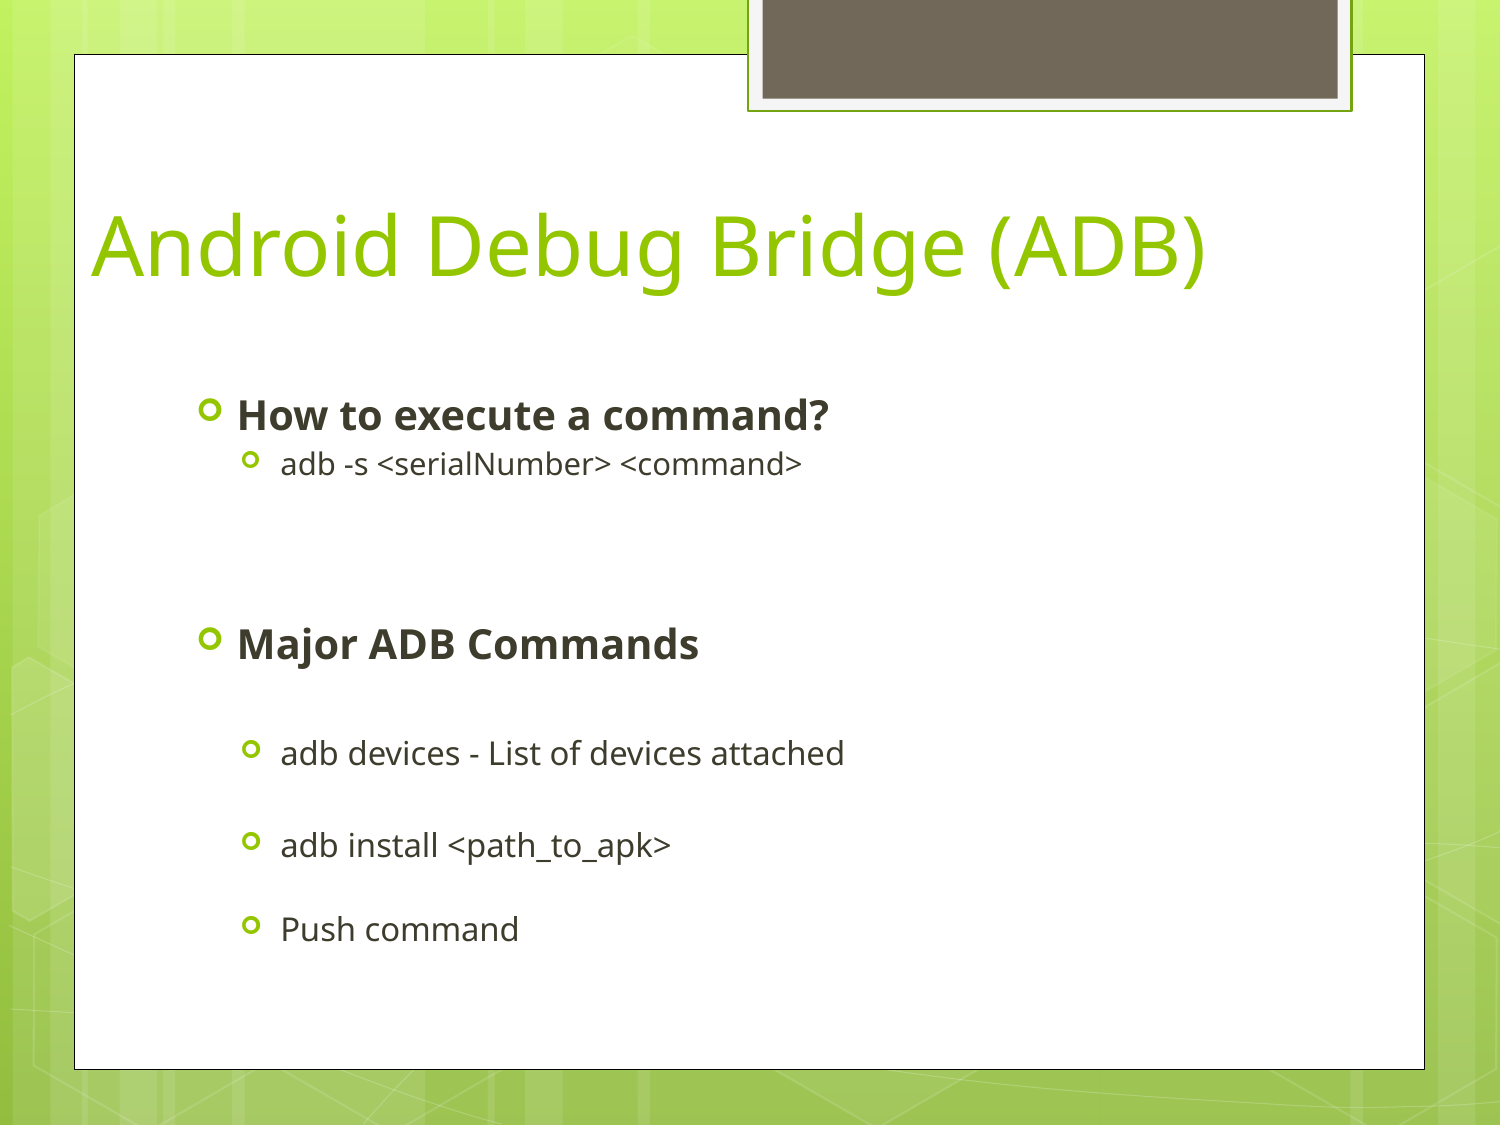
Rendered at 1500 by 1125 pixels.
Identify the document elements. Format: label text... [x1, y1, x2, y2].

list How to execute a command? adb -s <serialNumber> <command> Major ADB Commands adb devices - List of devices attached adb install <path_to_apk> Push command [171, 381, 1283, 957]
title Android Debug Bridge (ADB) [76, 113, 1229, 302]
